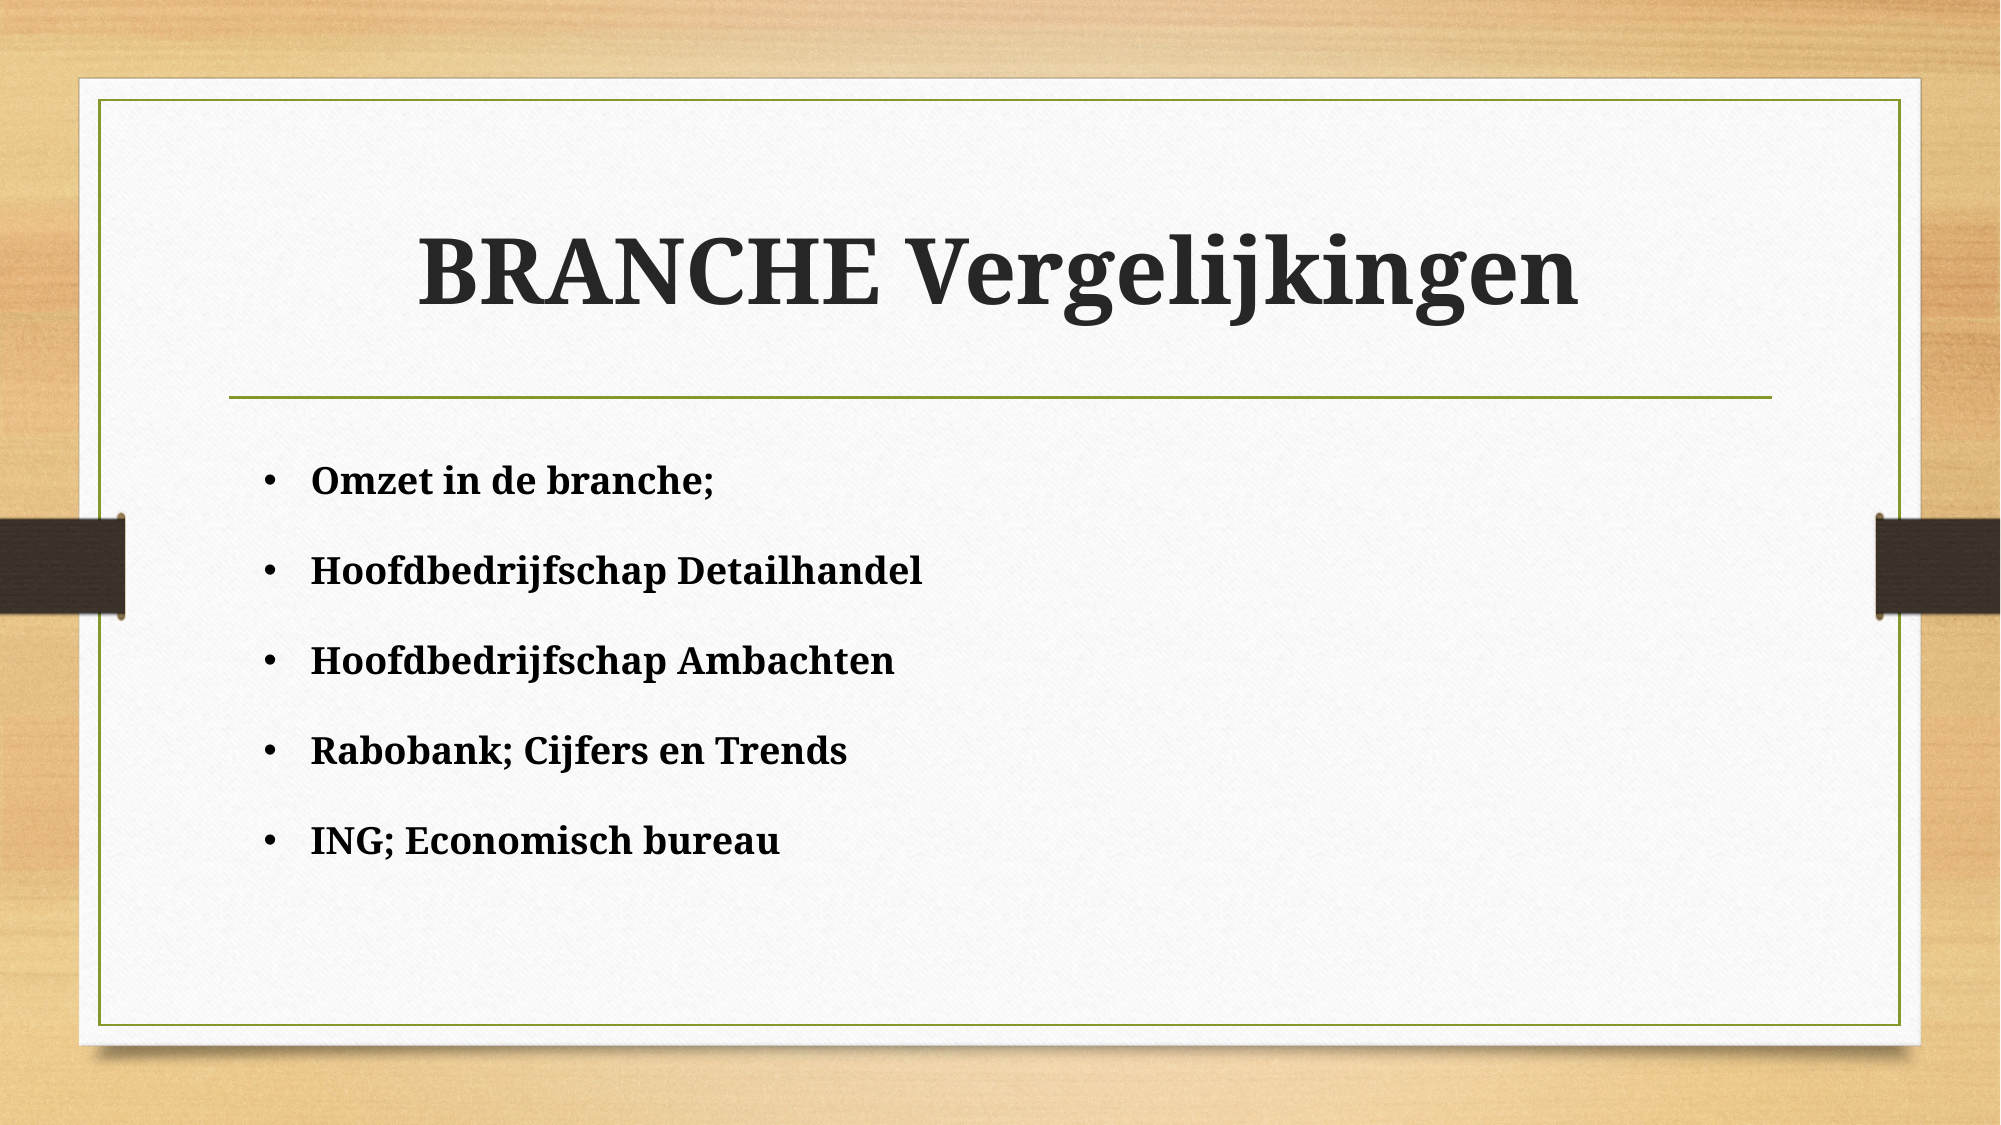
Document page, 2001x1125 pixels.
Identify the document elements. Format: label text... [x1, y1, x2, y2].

picture [0, 0, 2001, 1125]
text_box Omzet in de branche; Hoofdbedrijfschap Detailhandel Hoofdbedrijfschap Ambachten Rabobank; Cijfers en Trends ING; Economisch bureau [248, 449, 1861, 870]
title BRANCHE Vergelijkingen [212, 161, 1788, 375]
